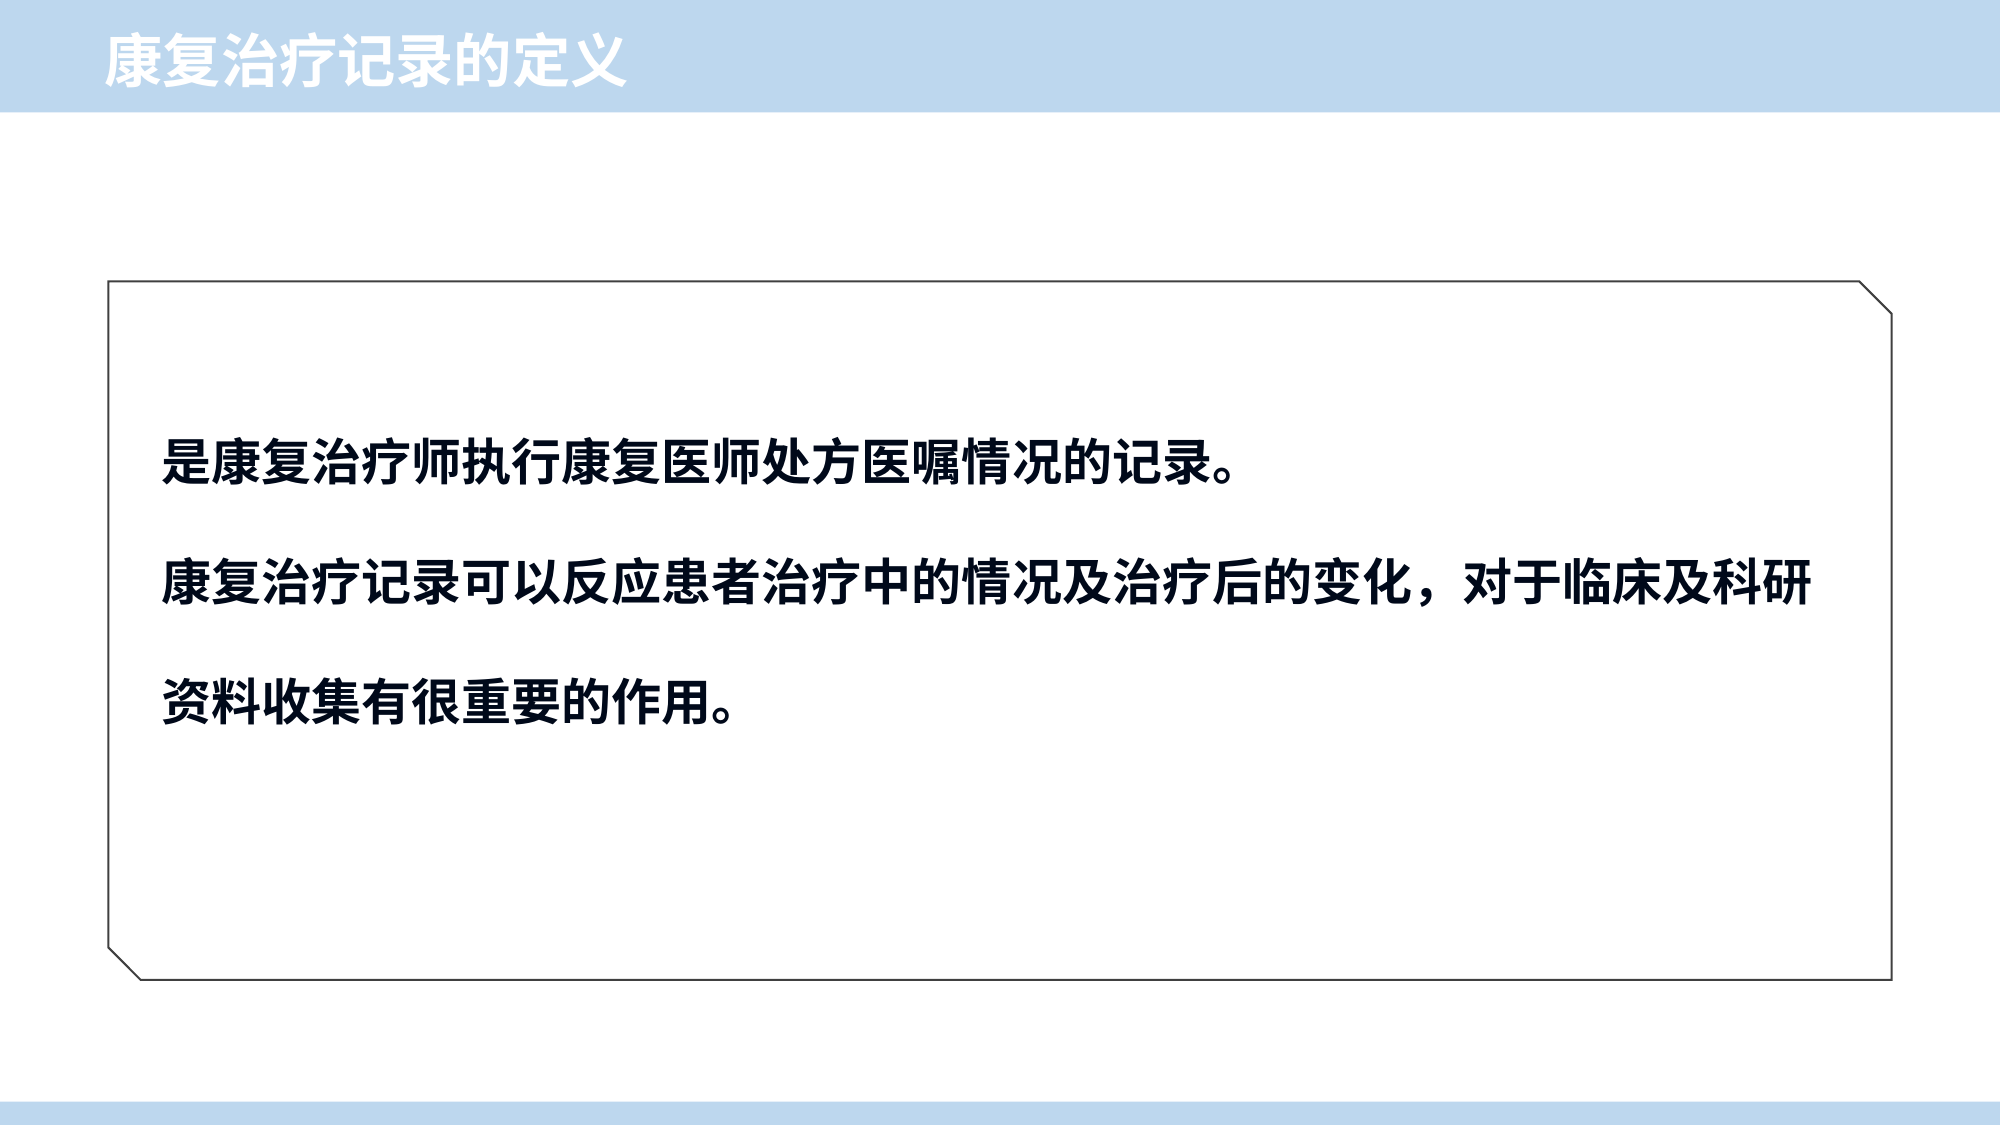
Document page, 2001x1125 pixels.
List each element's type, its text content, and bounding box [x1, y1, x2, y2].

text_box 是康复治疗师执行康复医师处方医嘱情况的记录。 康复治疗记录可以反应患者治疗中的情况及治疗后的变化，对于临床及科研资料收集有很重要的作用。 [146, 363, 1853, 738]
text_box [107, 280, 1893, 981]
text_box 康复治疗记录的定义 [89, 16, 1284, 102]
